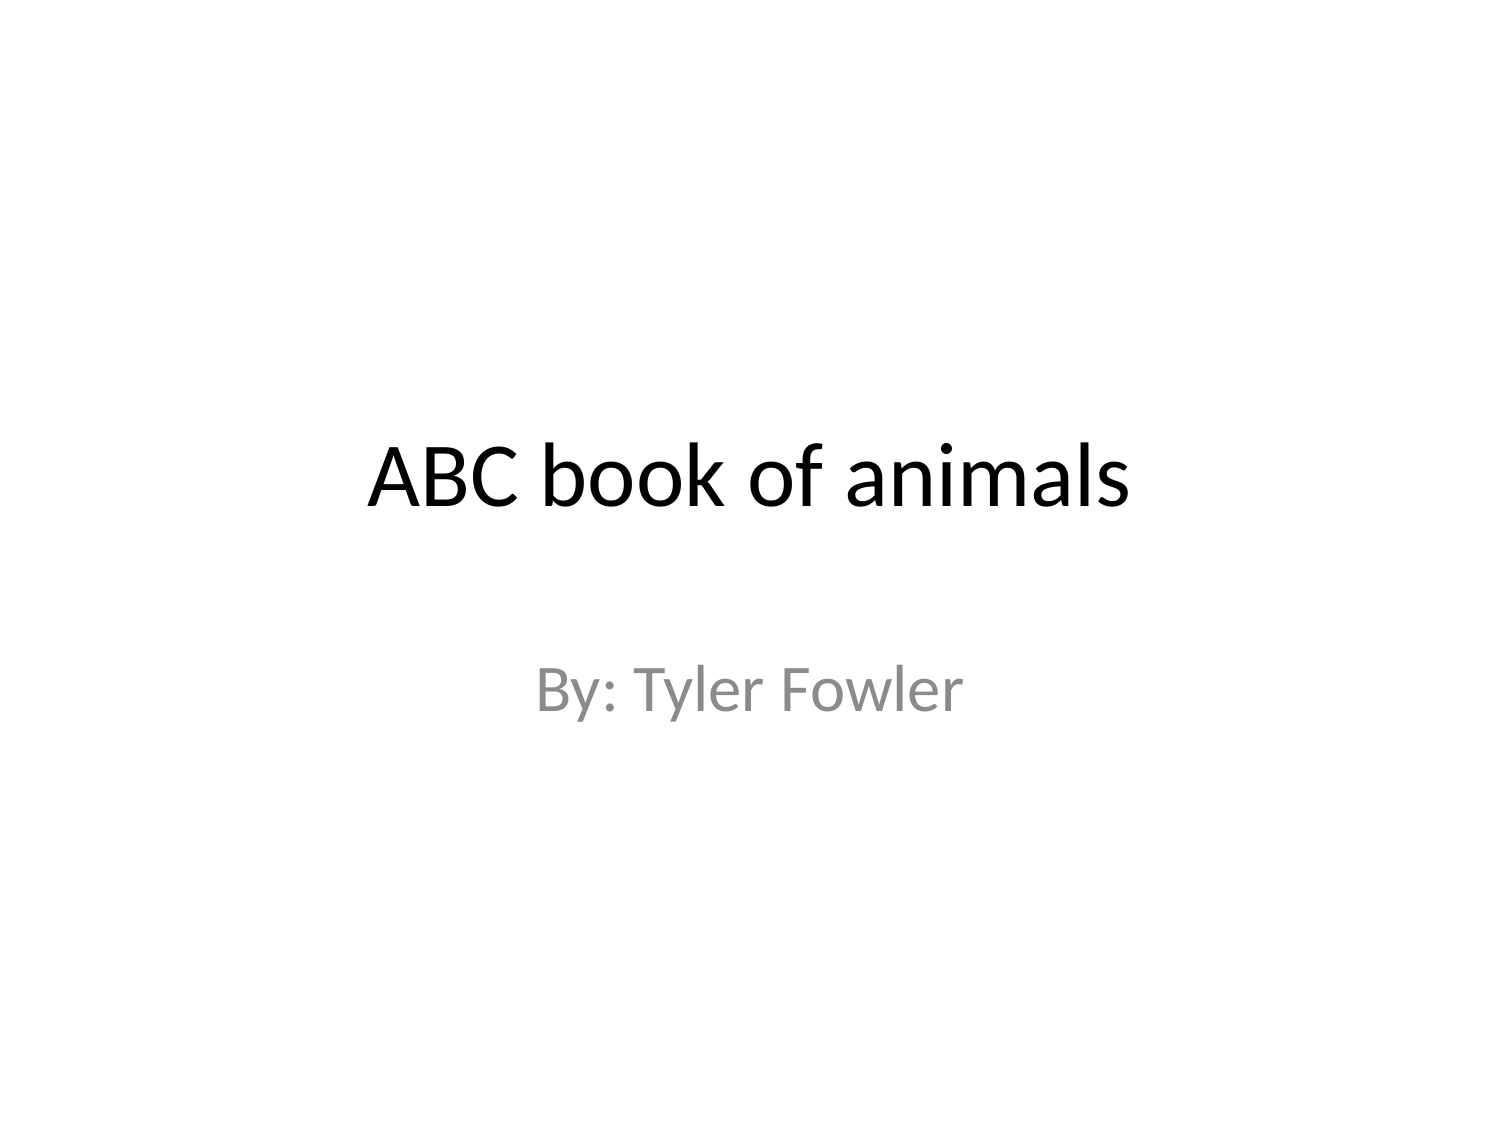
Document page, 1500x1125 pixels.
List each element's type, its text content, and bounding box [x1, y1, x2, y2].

title ABC book of animals [112, 349, 1388, 591]
subtitle By: Tyler Fowler [225, 637, 1275, 925]
